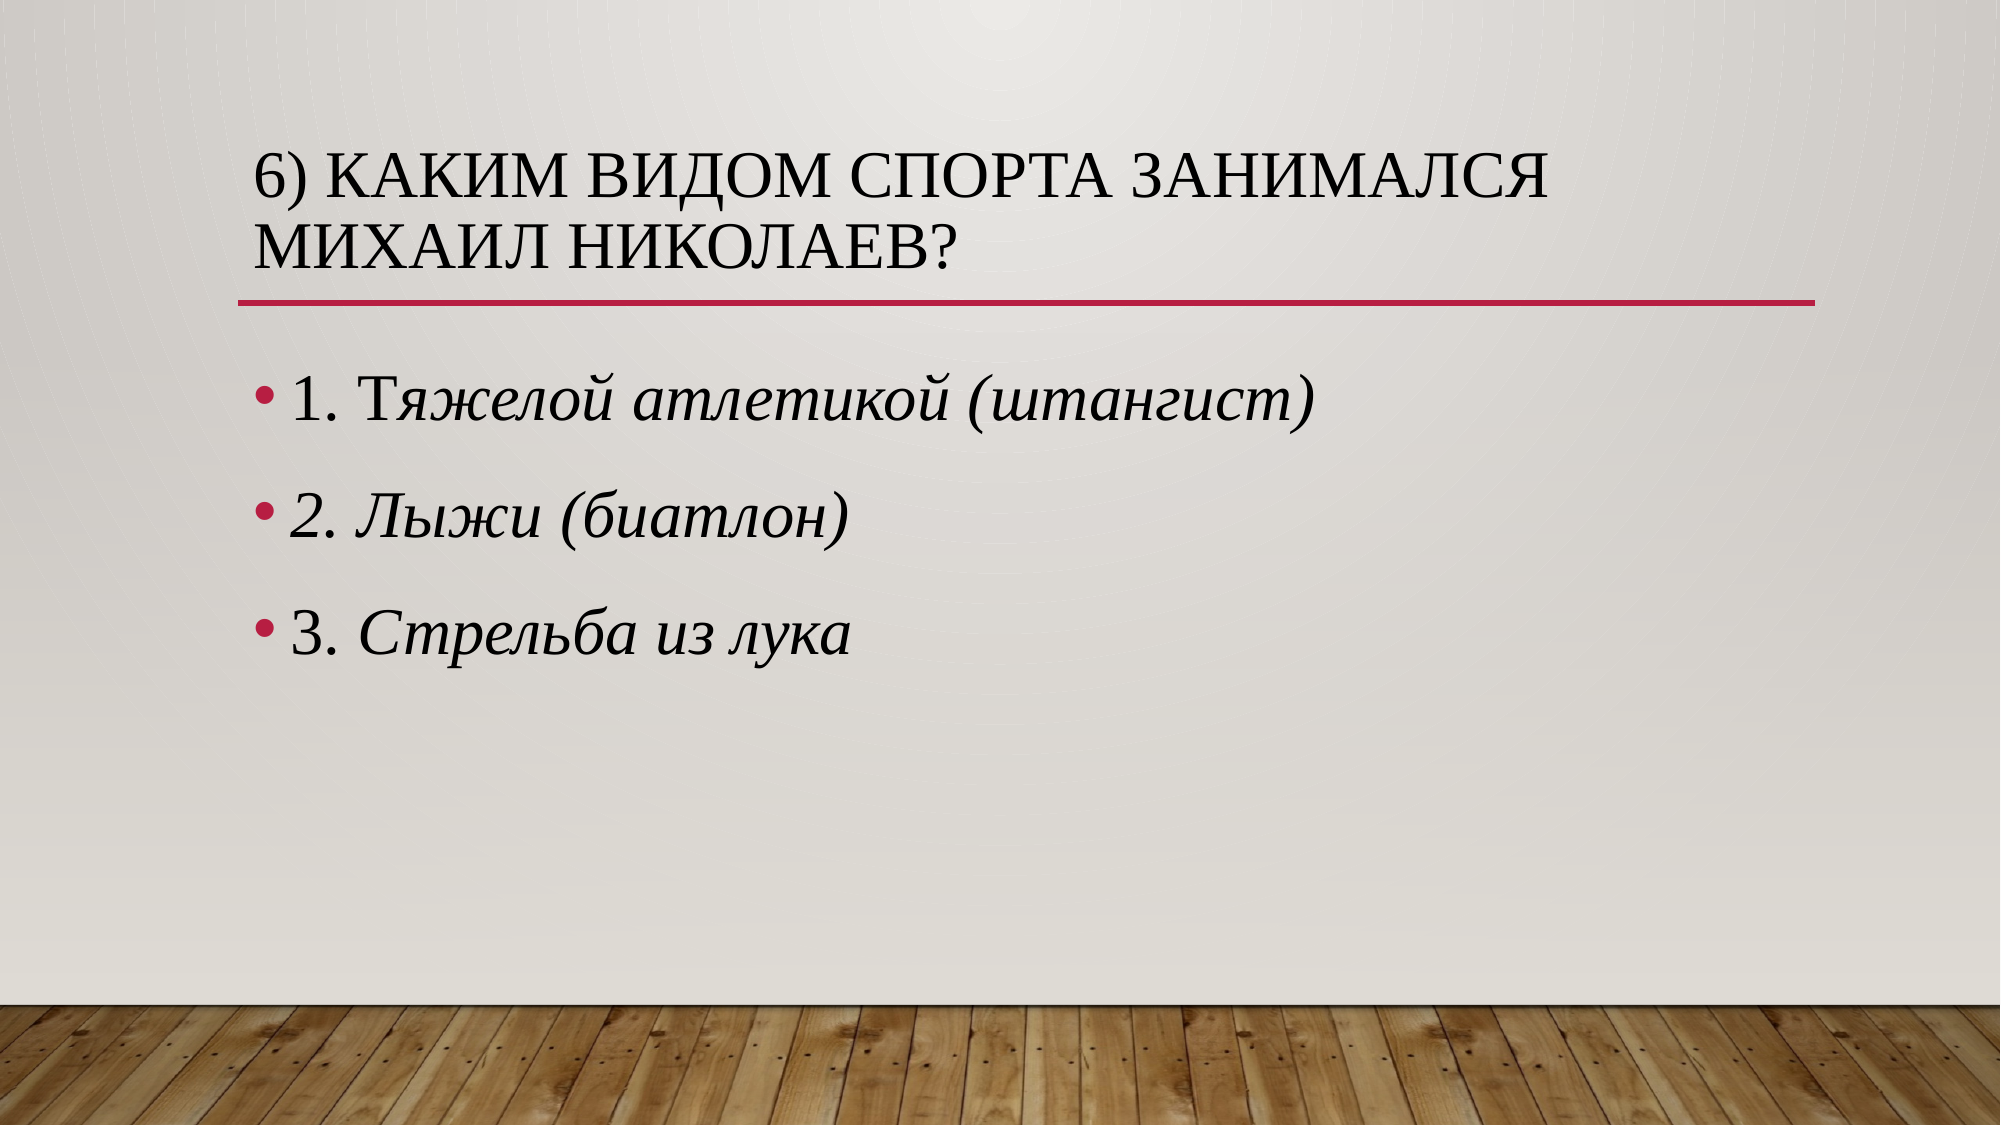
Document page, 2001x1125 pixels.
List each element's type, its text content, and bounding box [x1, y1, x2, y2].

picture [0, 1005, 2000, 1125]
list 1. Тяжелой атлетикой (штангист) 2. Лыжи (биатлон) 3. Стрельба из лука [238, 330, 1814, 897]
title 6) Каким видом спорта занимался Михаил Николаев? [238, 131, 1814, 305]
